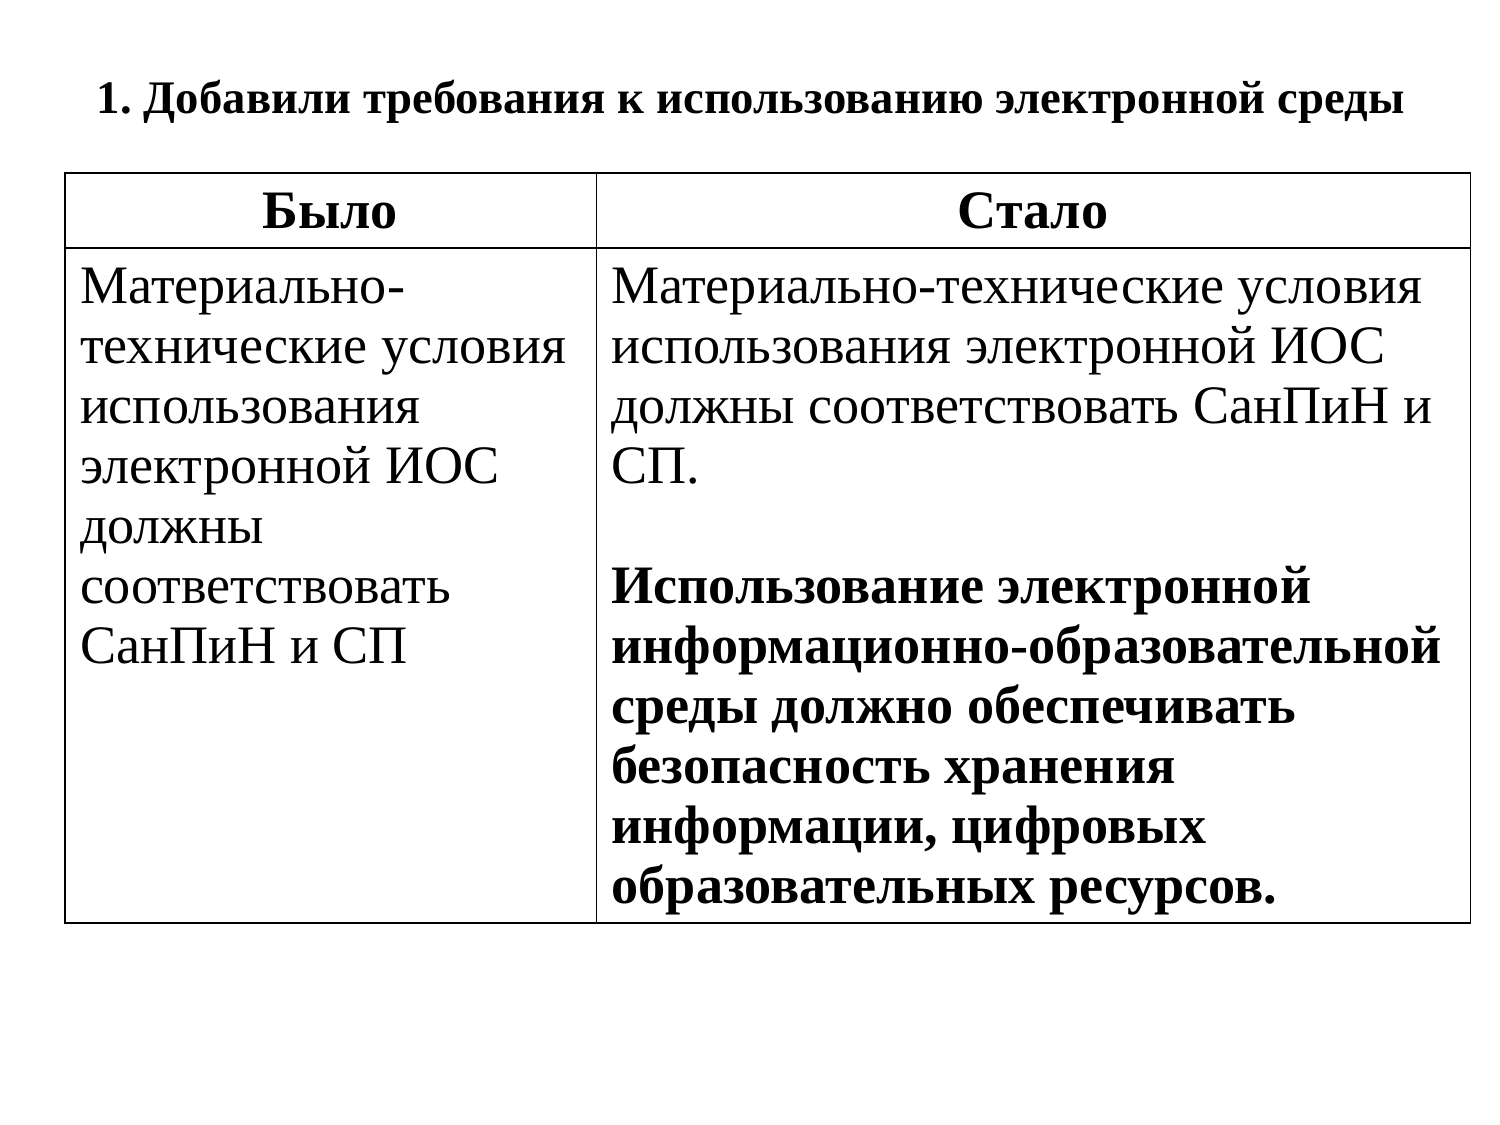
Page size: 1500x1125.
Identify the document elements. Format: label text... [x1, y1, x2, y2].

table_cell Материально-технические условия использования электронной ИОС должны соответствовать СанПиН и СП [66, 249, 596, 922]
table_cell Материально-технические условия использования электронной ИОС должны соответствовать СанПиН и СП. Использование электронной информационно-образовательной среды должно обеспечивать безопасность хранения информации, цифровых образовательных ресурсов. [597, 249, 1470, 922]
table_header Было [66, 174, 596, 247]
title 1. Добавили требования к использованию электронной среды [76, 30, 1427, 159]
table_header Стало [597, 174, 1470, 247]
